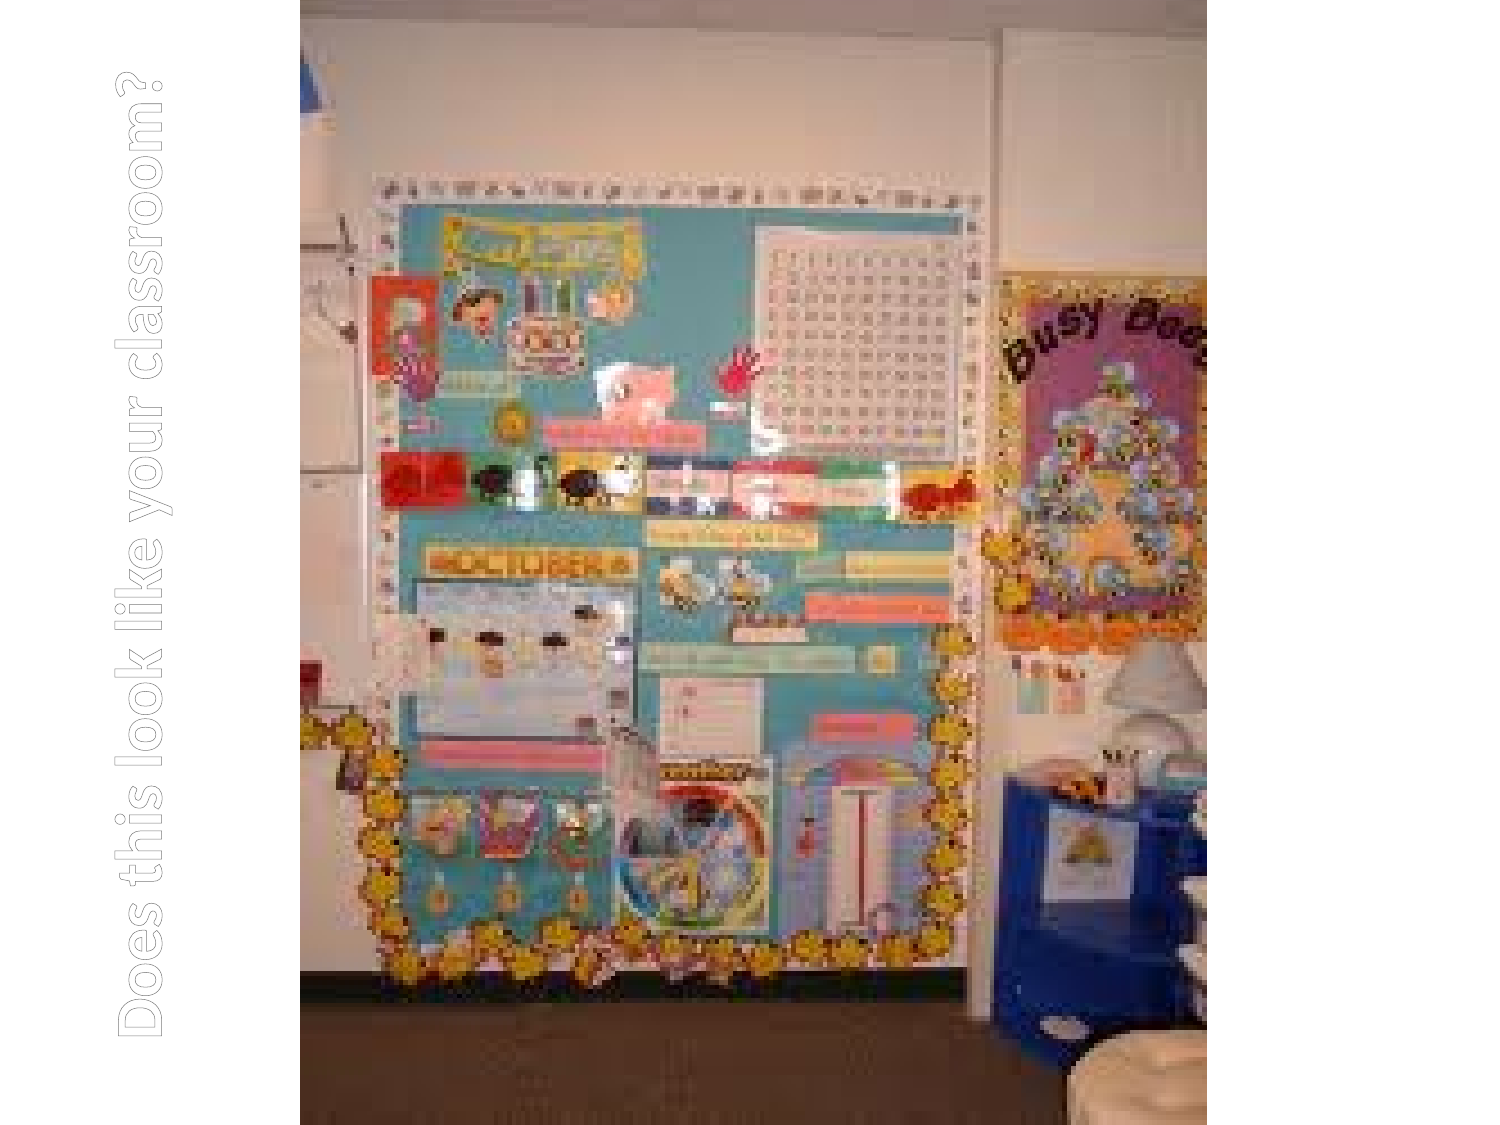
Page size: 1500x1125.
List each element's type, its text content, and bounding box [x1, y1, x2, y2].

picture [299, 0, 1208, 1125]
text_box Does this look like your classroom? [87, 53, 183, 1055]
